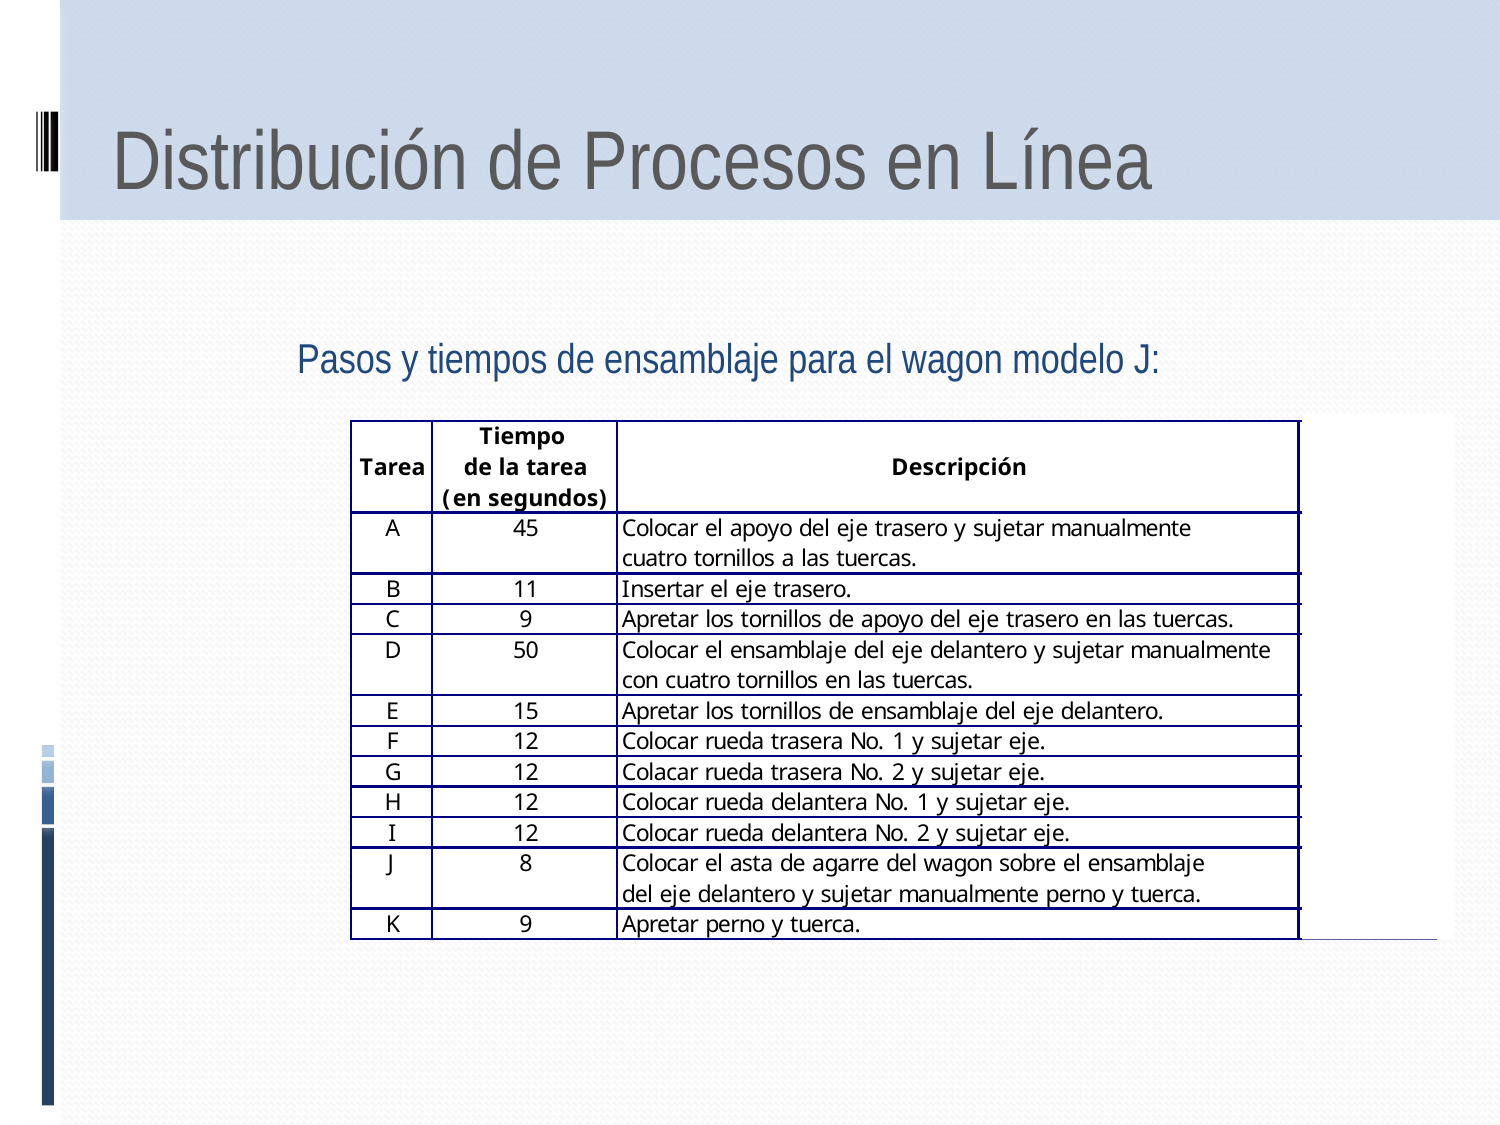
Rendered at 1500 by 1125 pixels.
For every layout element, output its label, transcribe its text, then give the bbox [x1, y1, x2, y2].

text_box Pasos y tiempos de ensamblaje para el wagon modelo J: [282, 324, 1176, 390]
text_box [349, 414, 1455, 941]
title Distribución de Procesos en Línea [111, 18, 1436, 207]
